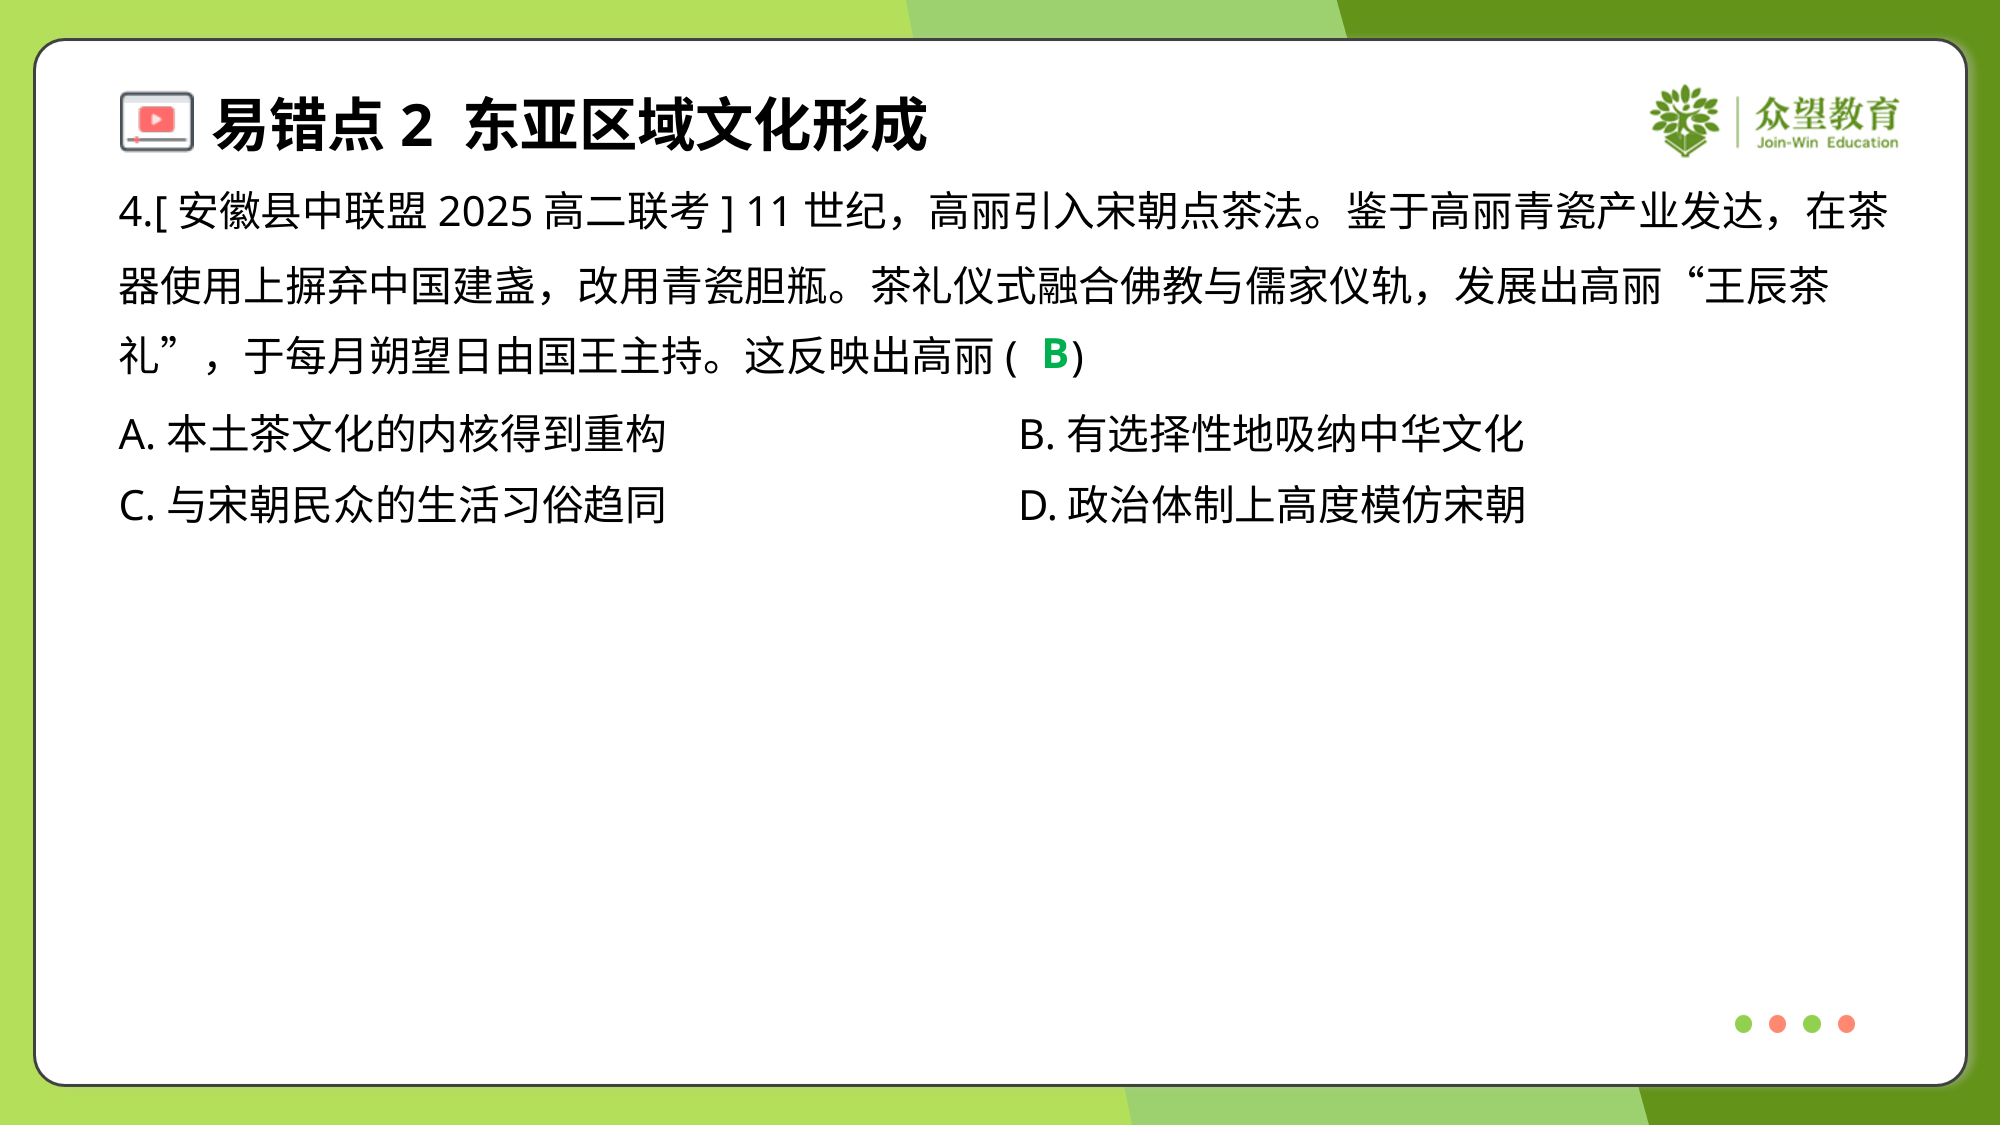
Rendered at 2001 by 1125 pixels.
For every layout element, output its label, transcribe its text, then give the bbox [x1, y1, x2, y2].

text_box 4.[安徽县中联盟2025高二联考] 11世纪，高丽引入宋朝点茶法。鉴于高丽青瓷产业发达，在茶 器使用上摒弃中国建盏，改用青瓷胆瓶。茶礼仪式融合佛教与儒家仪轨，发展出高丽“王辰茶 礼”，于每月朔望日由国王主持。这反映出高丽( ) [118, 159, 1883, 373]
text_box A.本土茶文化的内核得到重构 B.有选择性地吸纳中华文化 C.与宋朝民众的生活习俗趋同 D.政治体制上高度模仿宋朝 [118, 382, 1883, 522]
text_box B [1026, 306, 1085, 371]
picture [0, 0, 2000, 1125]
